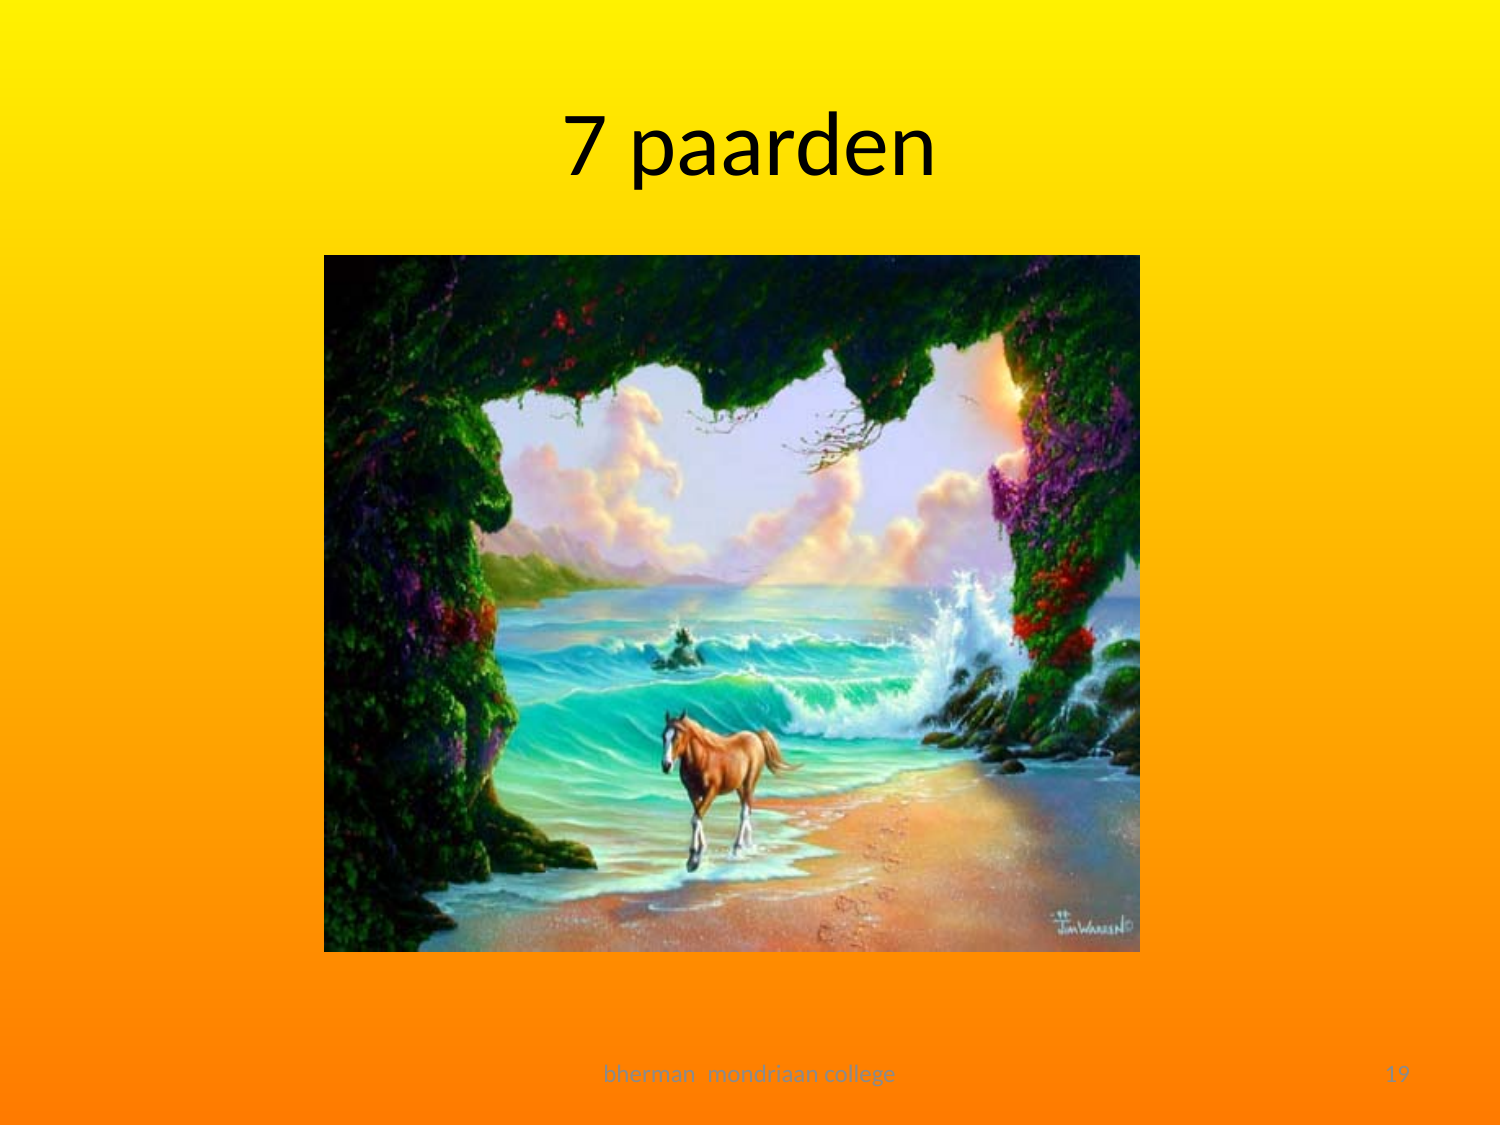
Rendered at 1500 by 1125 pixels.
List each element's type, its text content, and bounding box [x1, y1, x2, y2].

picture [324, 255, 1140, 952]
title 7 paarden [75, 45, 1425, 233]
footer bherman mondriaan college [512, 1042, 988, 1103]
slide_number 19 [1074, 1042, 1425, 1103]
